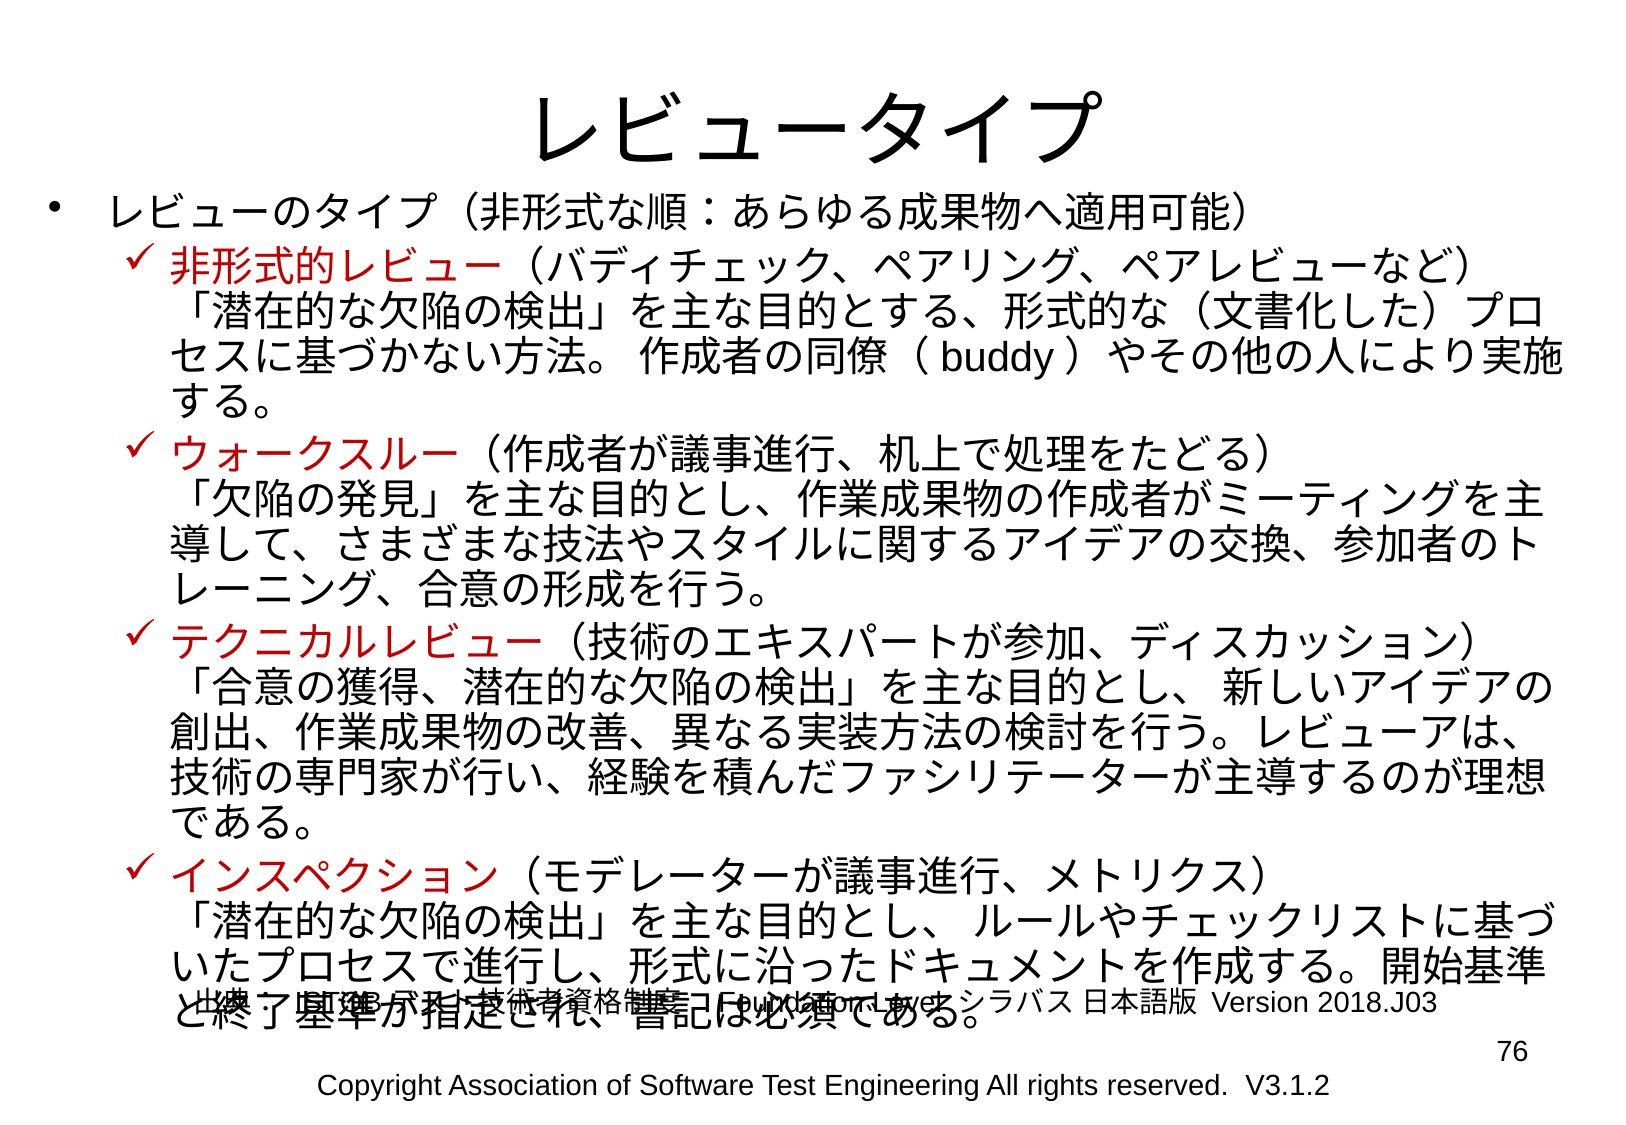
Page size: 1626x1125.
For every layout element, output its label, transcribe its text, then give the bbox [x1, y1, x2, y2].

footer Copyright Association of Software Test Engineering All rights reserved. V3.1.2 [233, 1058, 1416, 1103]
text_box 出典： ISTQBテスト技術者資格制度 Foundation Level シラバス 日本語版 Version 2018.J03 [51, 975, 1580, 1026]
list レビューのタイプ（非形式な順：あらゆる成果物へ適用可能） 非形式的レビュー（バディチェック、ペアリング、ペアレビューなど） 「潜在的な欠陥の検出」を主な目的とする、形式的な（文書化した）プロセスに基づかない方法。 作成者の同僚（buddy）やその他の人により実施する。 ウォークスルー（作成者が議事進行、机上で処理をたどる） 「欠陥の発見」を主な目的とし、作業成果物の作成者がミーティングを主導して、さまざまな技法やスタイルに関するアイデアの交換、参加者のトレーニング、合意の形成を行う。 テクニカルレビュー（技術のエキスパートが参加、ディスカッション） 「合意の獲得、潜在的な欠陥の検出」を主な目的とし、 新しいアイデアの創出、作業成果物の改善、異なる実装方法の検討を行う。レビューアは、技術の専門家が行い、経験を積んだファシリテーターが主導するのが理想である。 インスペクション（モデレーターが議事進行、メトリクス） 「潜在的な欠陥の検出」を主な目的とし、 ルールやチェックリストに基づいたプロセスで進行し、形式に沿ったドキュメントを作成する。開始基準と終了基準が指定され、書記は必須である。 [32, 184, 1581, 1044]
title レビュータイプ [32, 34, 1593, 221]
slide_number 76 [1164, 1026, 1544, 1103]
